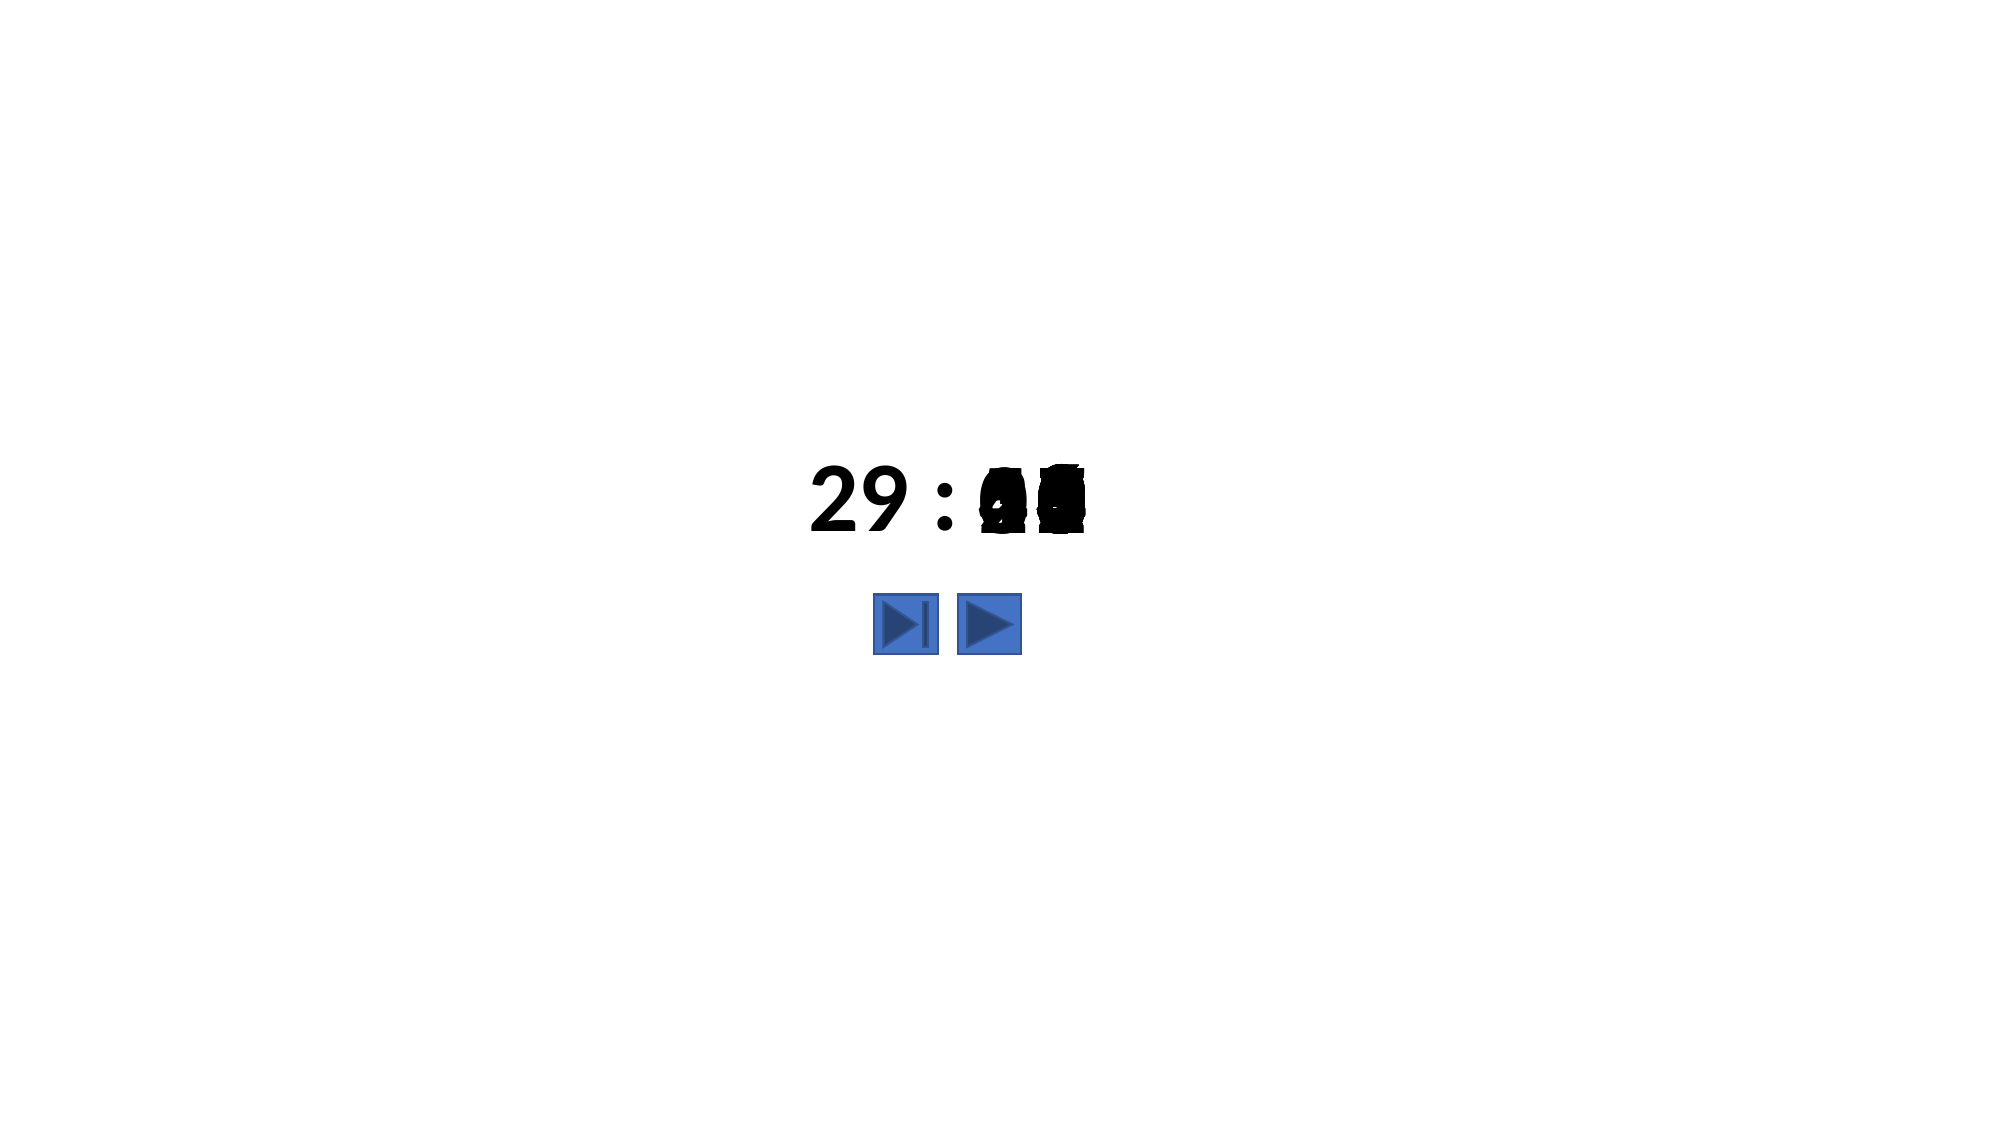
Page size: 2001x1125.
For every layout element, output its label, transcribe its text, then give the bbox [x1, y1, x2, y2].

slide_number 28 [784, 461, 925, 522]
